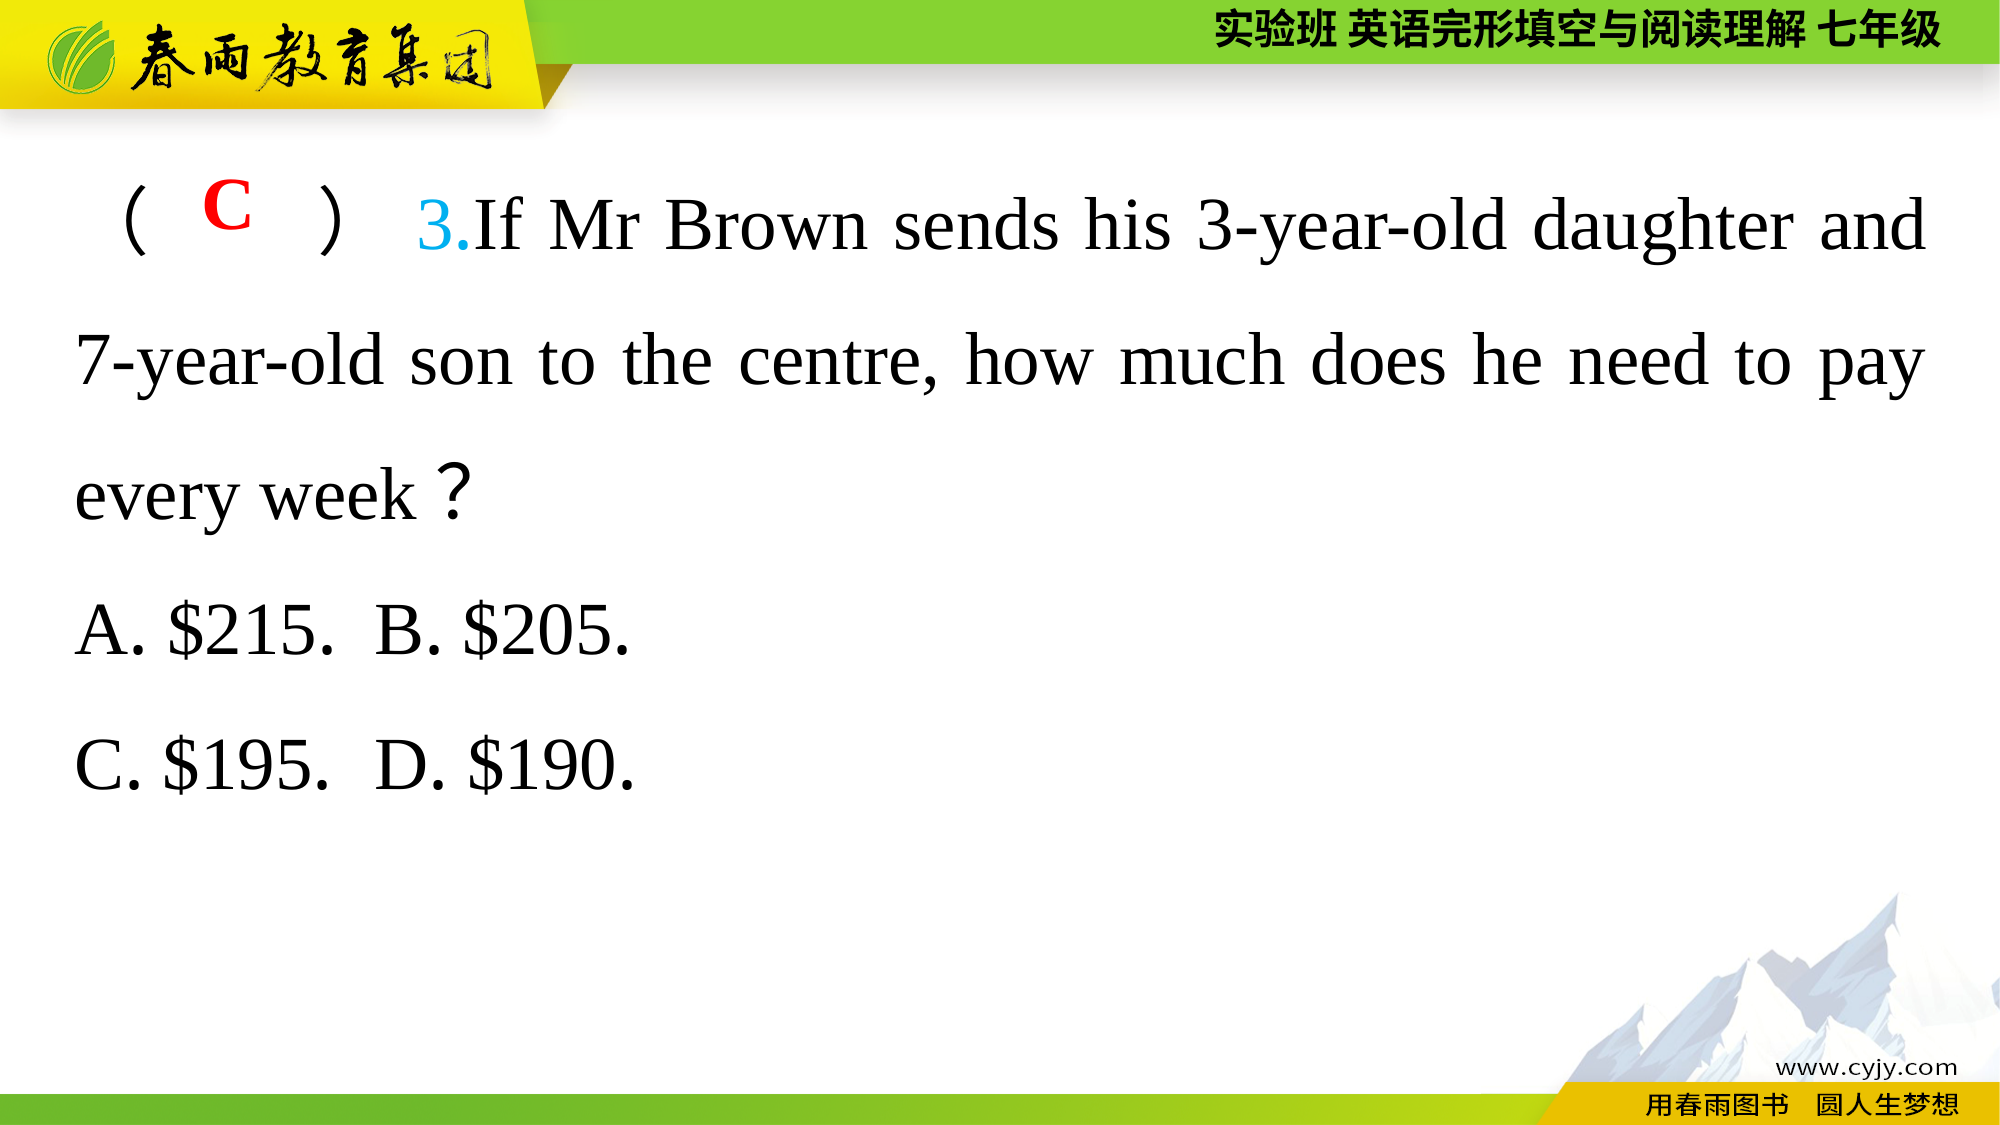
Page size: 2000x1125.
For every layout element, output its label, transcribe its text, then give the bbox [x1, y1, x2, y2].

list （ ）3.If Mr Brown sends his 3-year-old daughter and 7-year-old son to the centre, how much does he need to pay every week？ A. $215. B. $205. C. $195. D. $190. [59, 122, 1944, 802]
picture [0, 0, 2000, 1125]
text_box C [186, 146, 271, 252]
